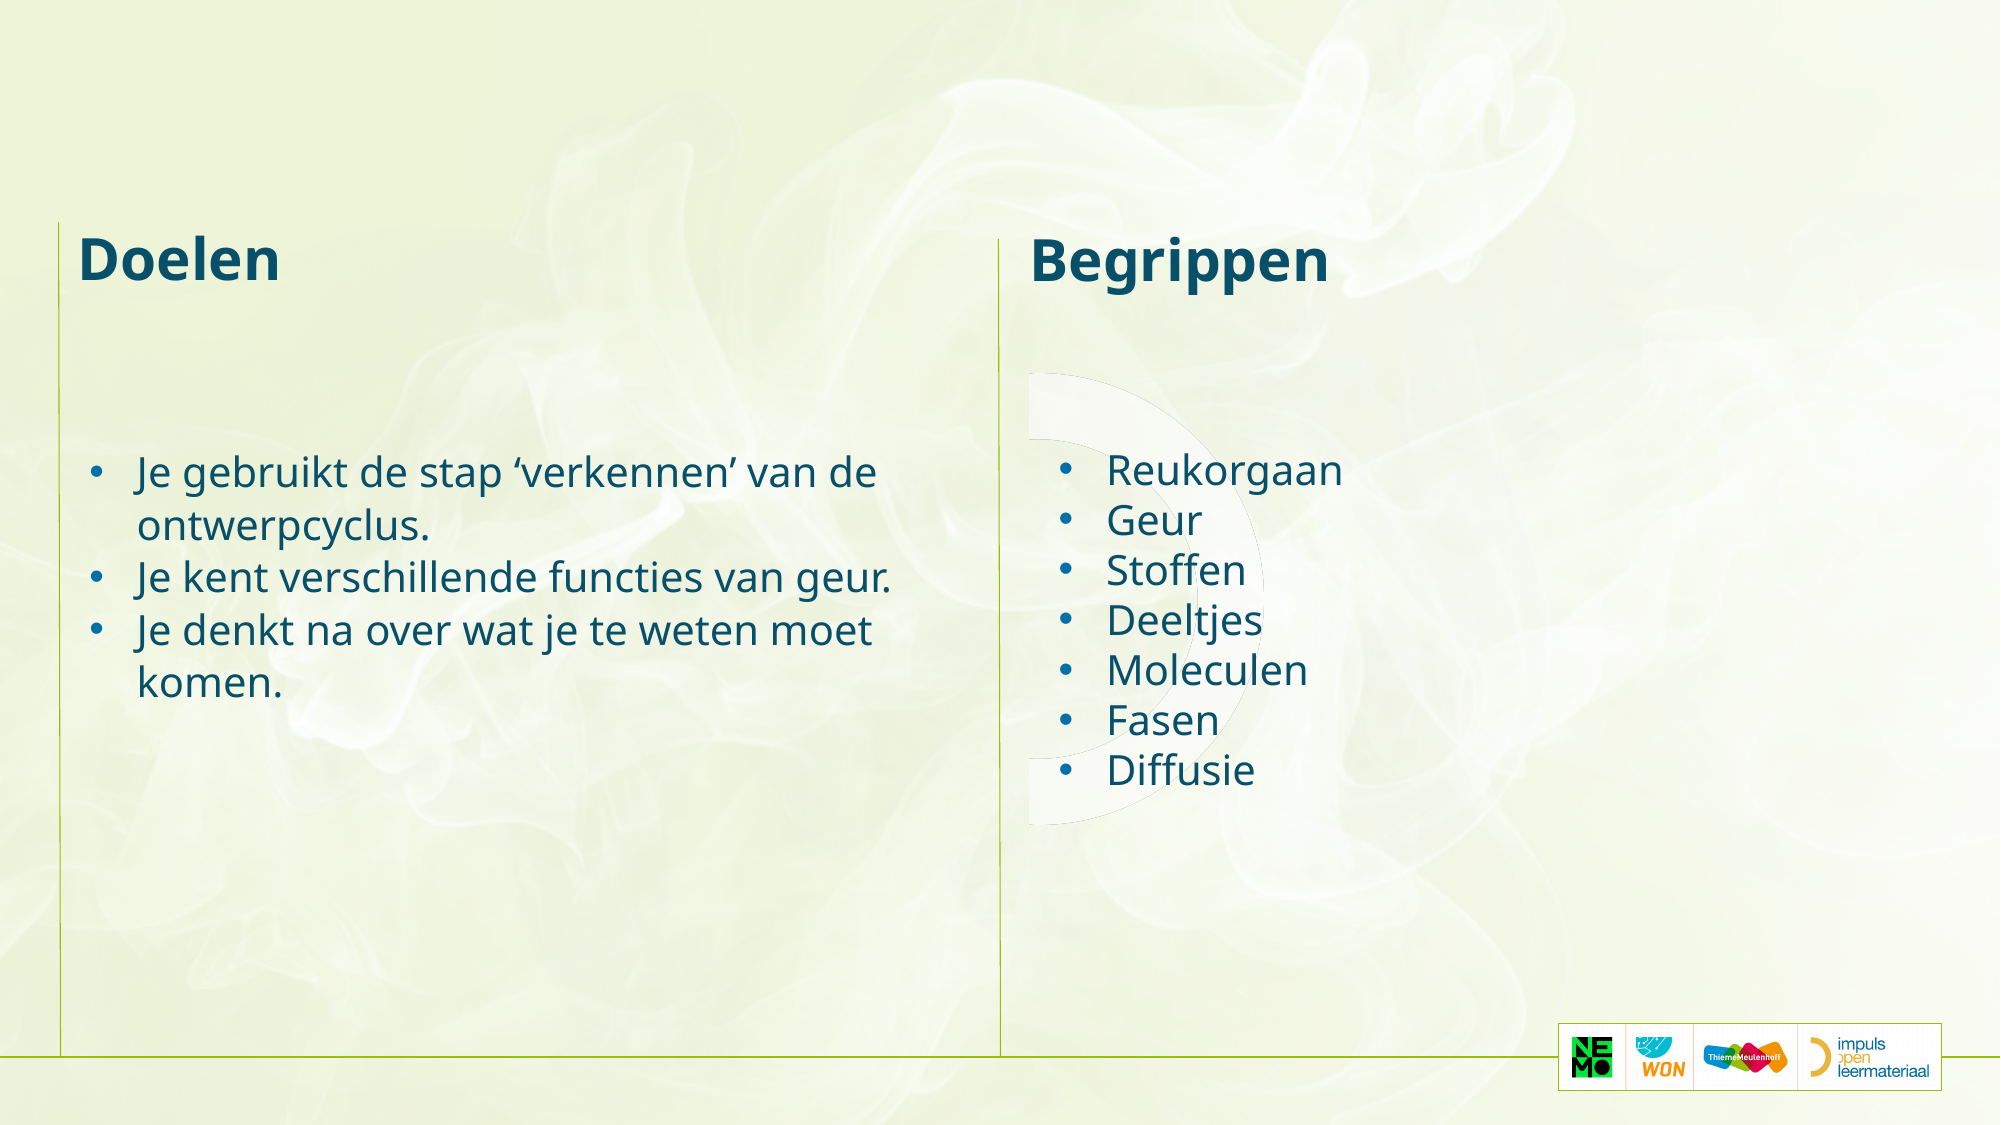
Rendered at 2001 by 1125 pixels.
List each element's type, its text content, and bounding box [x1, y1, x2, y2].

list Doelen [77, 222, 936, 359]
list Je gebruikt de stap ‘verkennen’ van de ontwerpcyclus. Je kent verschillende functies van geur. Je denkt na over wat je te weten moet komen. [89, 414, 970, 1009]
list Begrippen [1029, 223, 1888, 360]
list Reukorgaan Geur Stoffen Deeltjes Moleculen Fasen Diffusie [1029, 414, 1910, 1009]
picture [1559, 1024, 1941, 1090]
